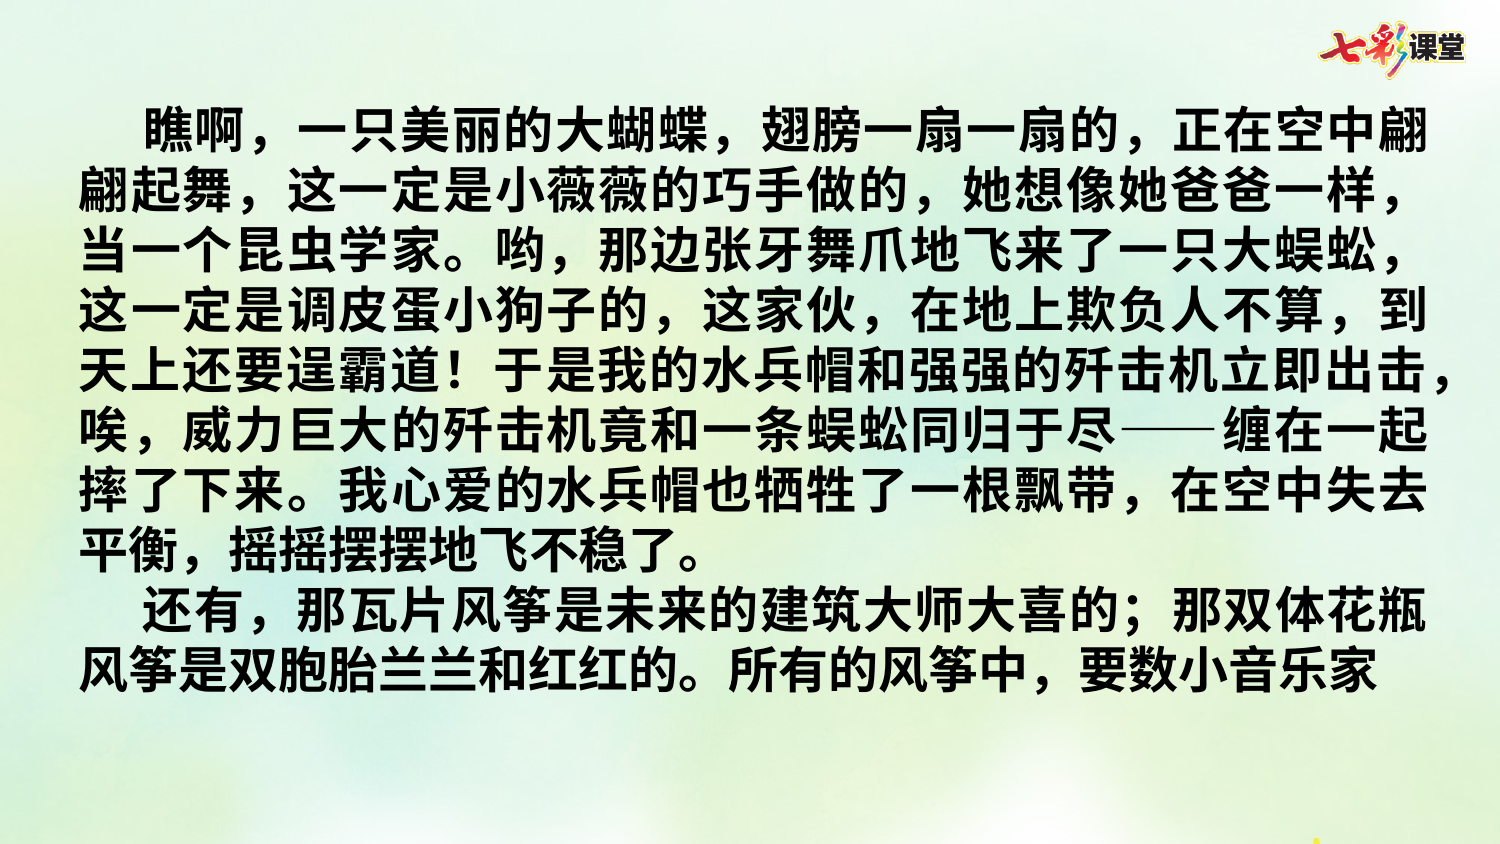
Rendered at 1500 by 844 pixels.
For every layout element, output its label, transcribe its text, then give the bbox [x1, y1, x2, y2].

picture [0, 0, 1500, 844]
text_box 瞧啊，一只美丽的大蝴蝶，翅膀一扇一扇的，正在空中翩翩起舞，这一定是小薇薇的巧手做的，她想像她爸爸一样，当一个昆虫学家。哟，那边张牙舞爪地飞来了一只大蜈蚣，这一定是调皮蛋小狗子的，这家伙，在地上欺负人不算，到天上还要逞霸道！于是我的水兵帽和强强的歼击机立即出击，唉，威力巨大的歼击机竟和一条蜈蚣同归于尽——缠在一起摔了下来。我心爱的水兵帽也牺牲了一根飘带，在空中失去平衡，摇摇摆摆地飞不稳了。 还有，那瓦片风筝是未来的建筑大师大喜的；那双体花瓶风筝是双胞胎兰兰和红红的。所有的风筝中，要数小音乐家 [64, 91, 1443, 706]
